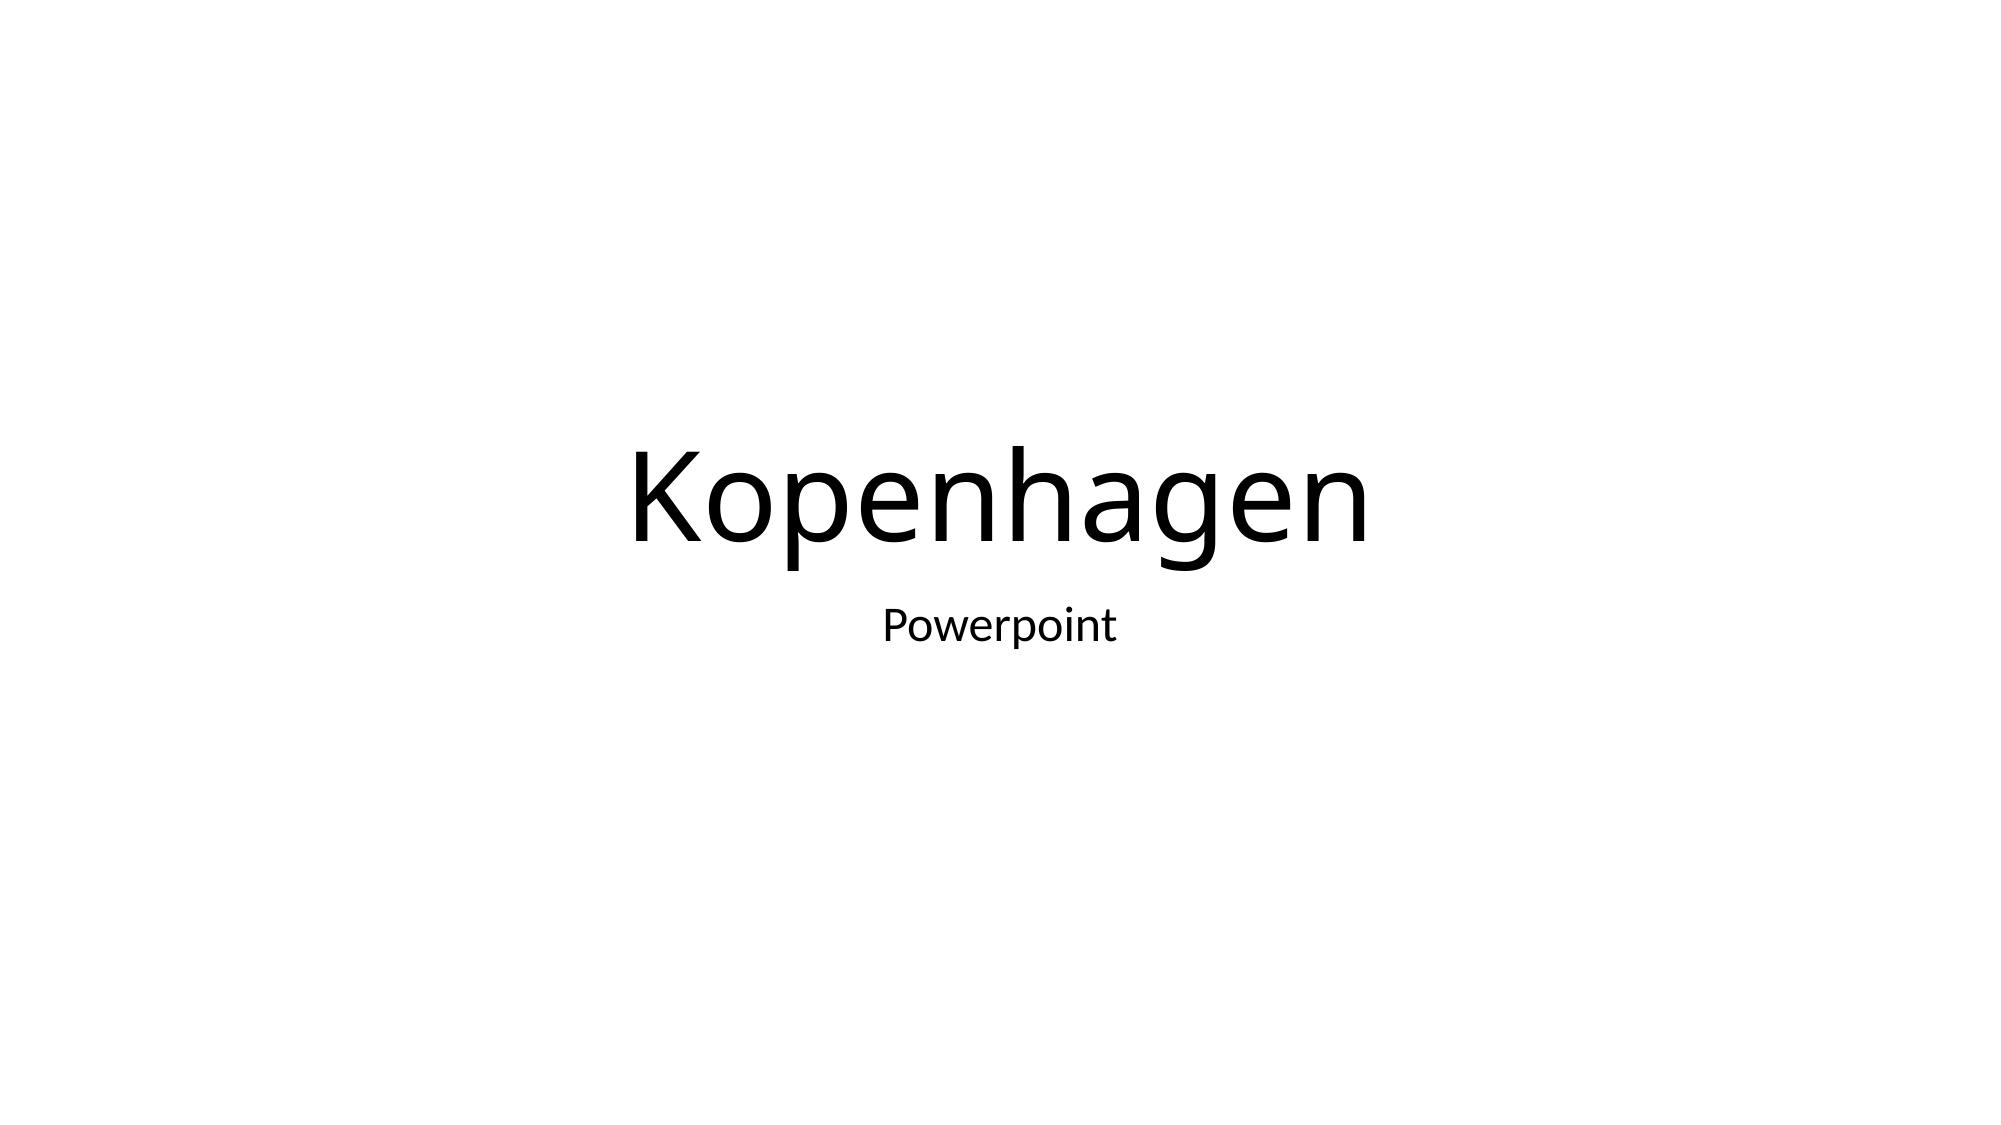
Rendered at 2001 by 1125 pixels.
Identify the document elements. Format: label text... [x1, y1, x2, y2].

title Kopenhagen [249, 184, 1750, 576]
subtitle Powerpoint [249, 590, 1750, 863]
